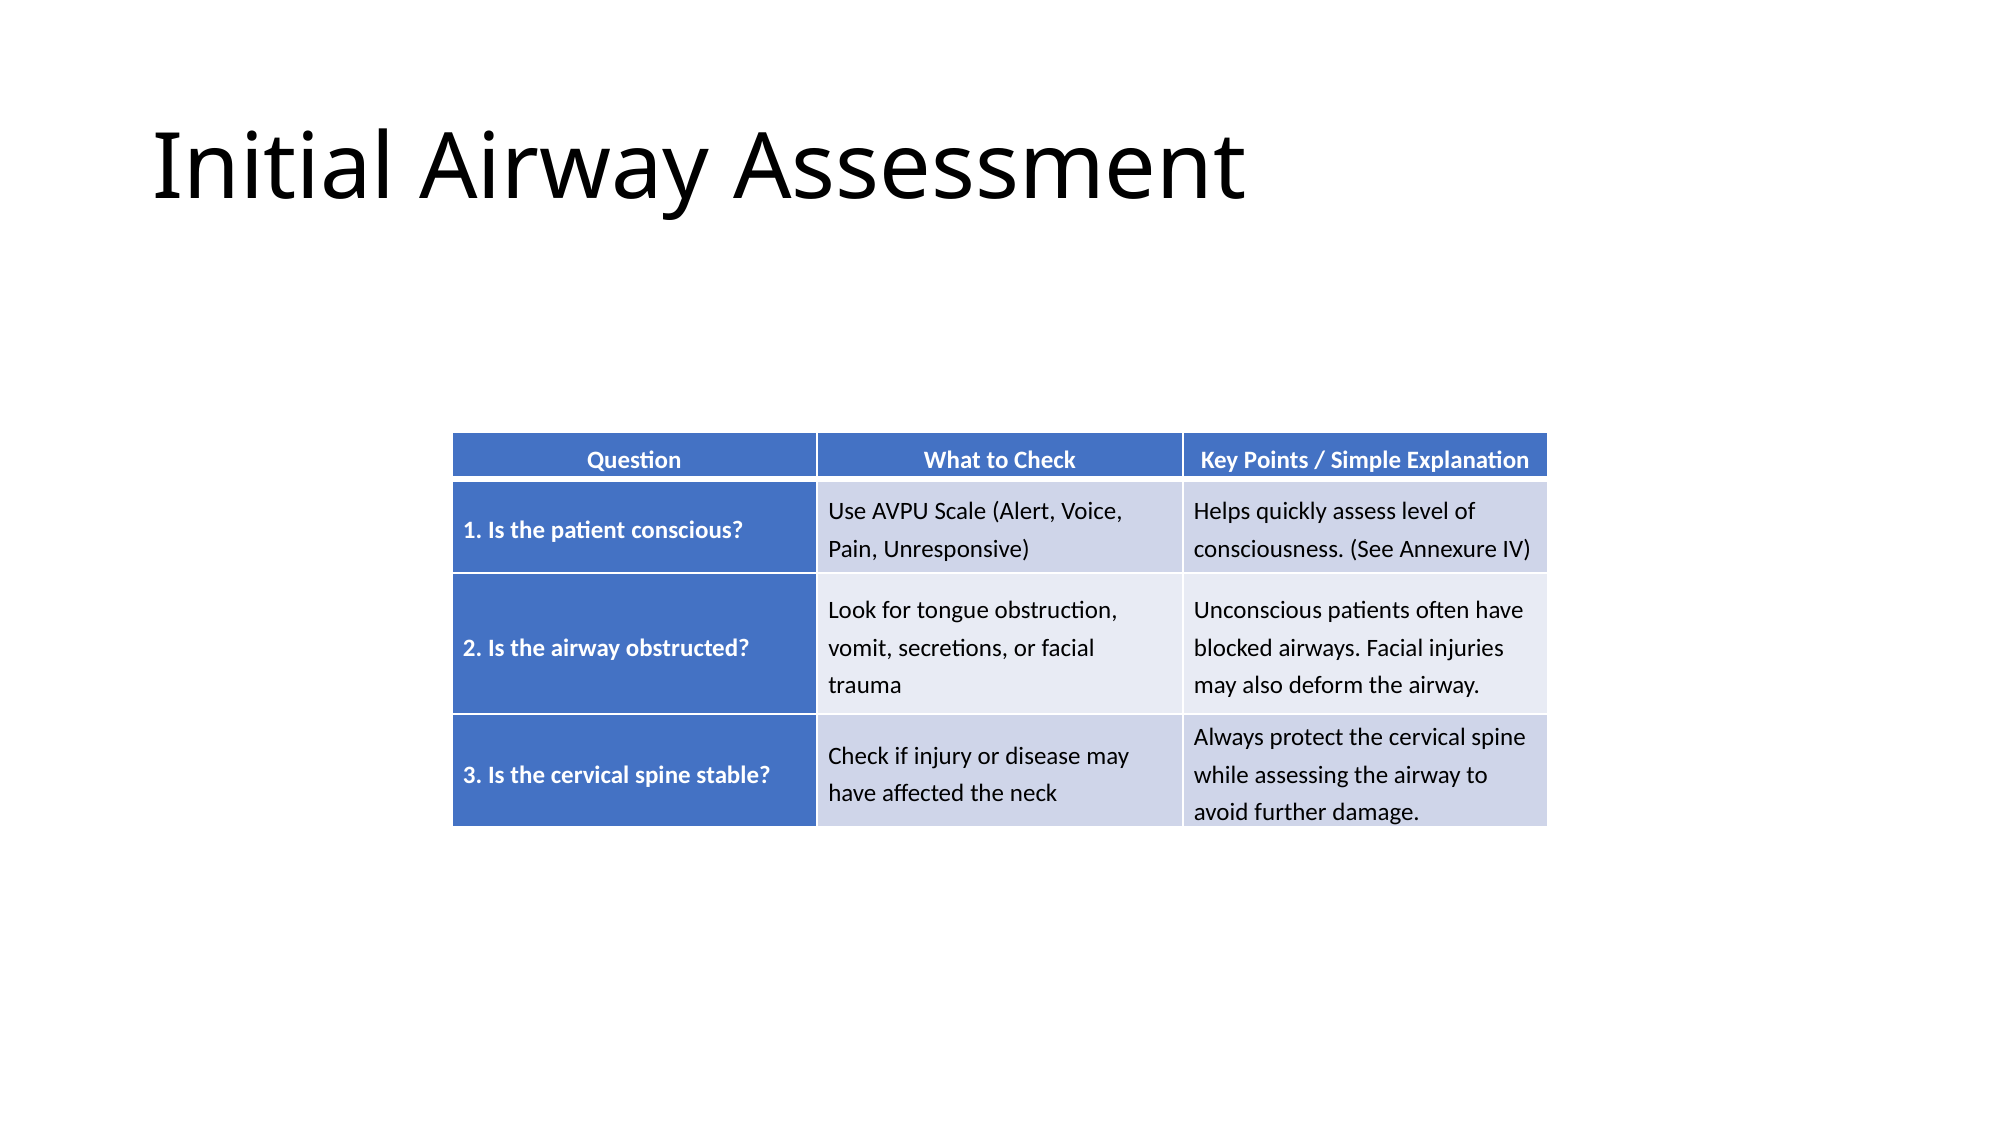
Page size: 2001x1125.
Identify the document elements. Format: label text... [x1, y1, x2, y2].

table_cell Use AVPU Scale (Alert, Voice, Pain, Unresponsive) [818, 482, 1182, 572]
table_cell Check if injury or disease may have affected the neck [818, 715, 1182, 826]
table_cell 1. Is the patient conscious? [453, 482, 816, 572]
table_cell Helps quickly assess level of consciousness. (See Annexure IV) [1184, 482, 1547, 572]
table_cell Always protect the cervical spine while assessing the airway to avoid further damage. [1184, 715, 1547, 826]
table_cell 2. Is the airway obstructed? [453, 574, 816, 713]
table_header What to Check [818, 433, 1182, 476]
table_cell 3. Is the cervical spine stable? [453, 715, 816, 826]
table_header Question [453, 433, 816, 476]
table_cell Unconscious patients often have blocked airways. Facial injuries may also deform the airway. [1184, 574, 1547, 713]
title Initial Airway Assessment [137, 59, 1863, 278]
table_header Key Points / Simple Explanation [1184, 433, 1547, 476]
table_cell Look for tongue obstruction, vomit, secretions, or facial trauma [818, 574, 1182, 713]
